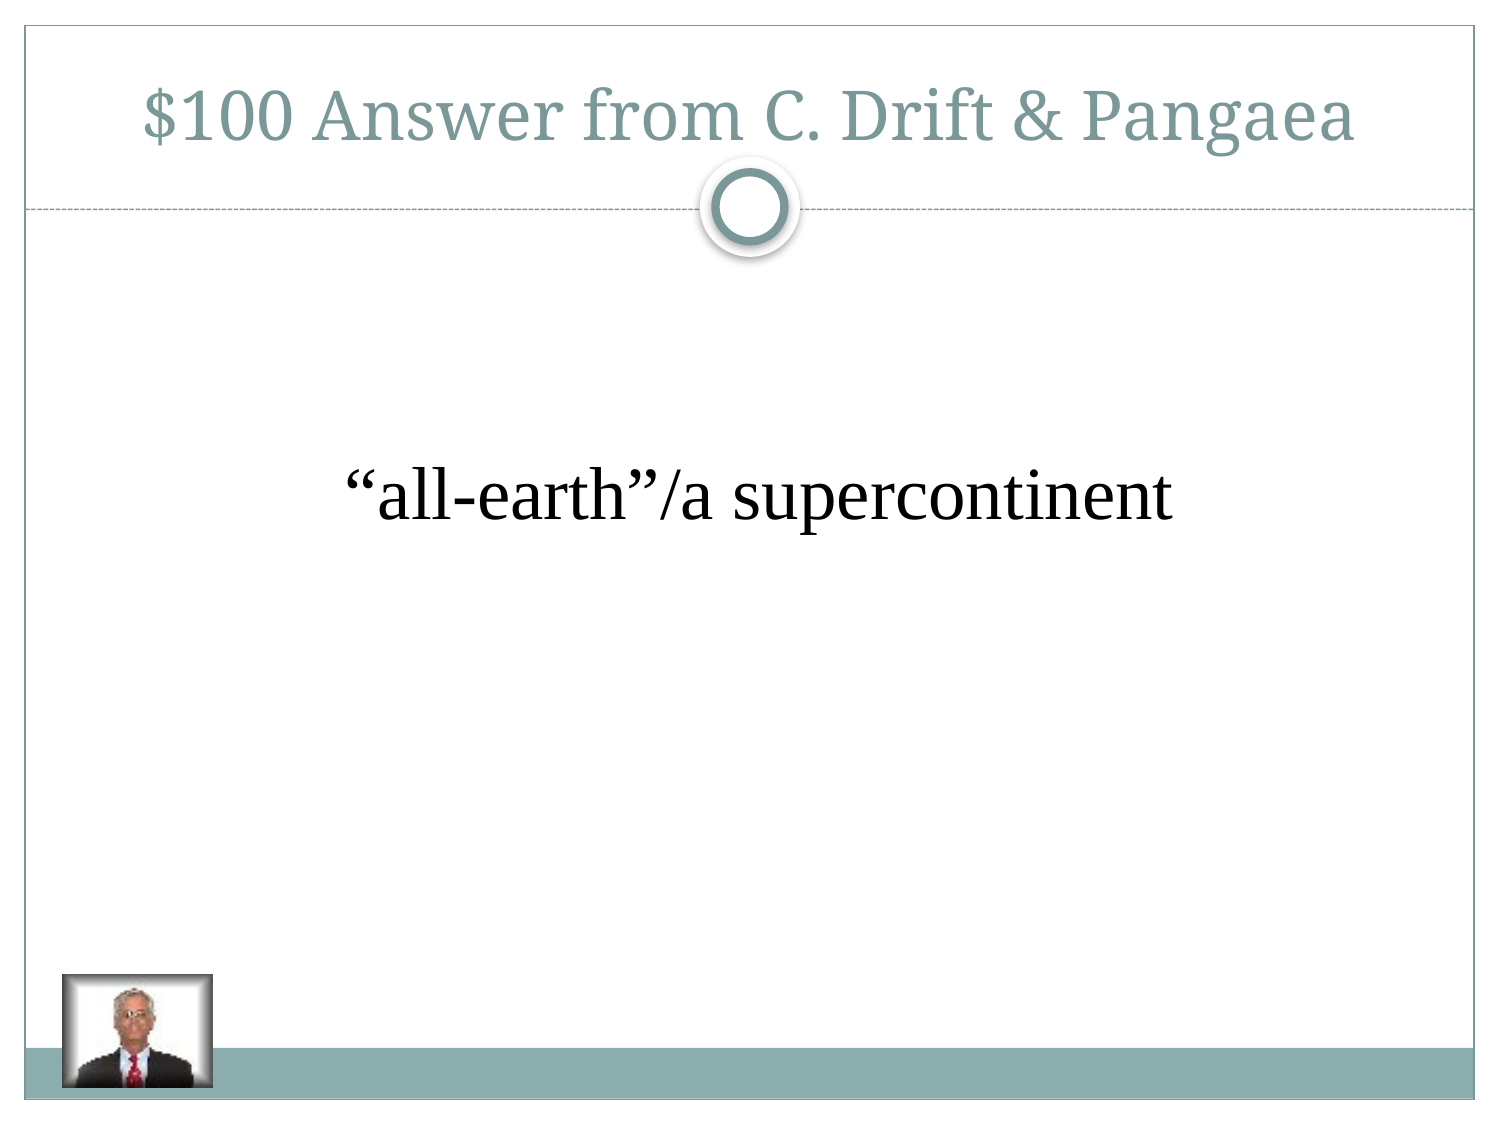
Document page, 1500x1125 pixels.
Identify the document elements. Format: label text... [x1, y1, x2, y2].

title $100 Answer from C. Drift & Pangaea [49, 37, 1450, 162]
picture [62, 974, 213, 1088]
text_box “all-earth”/a supercontinent [329, 437, 1190, 543]
